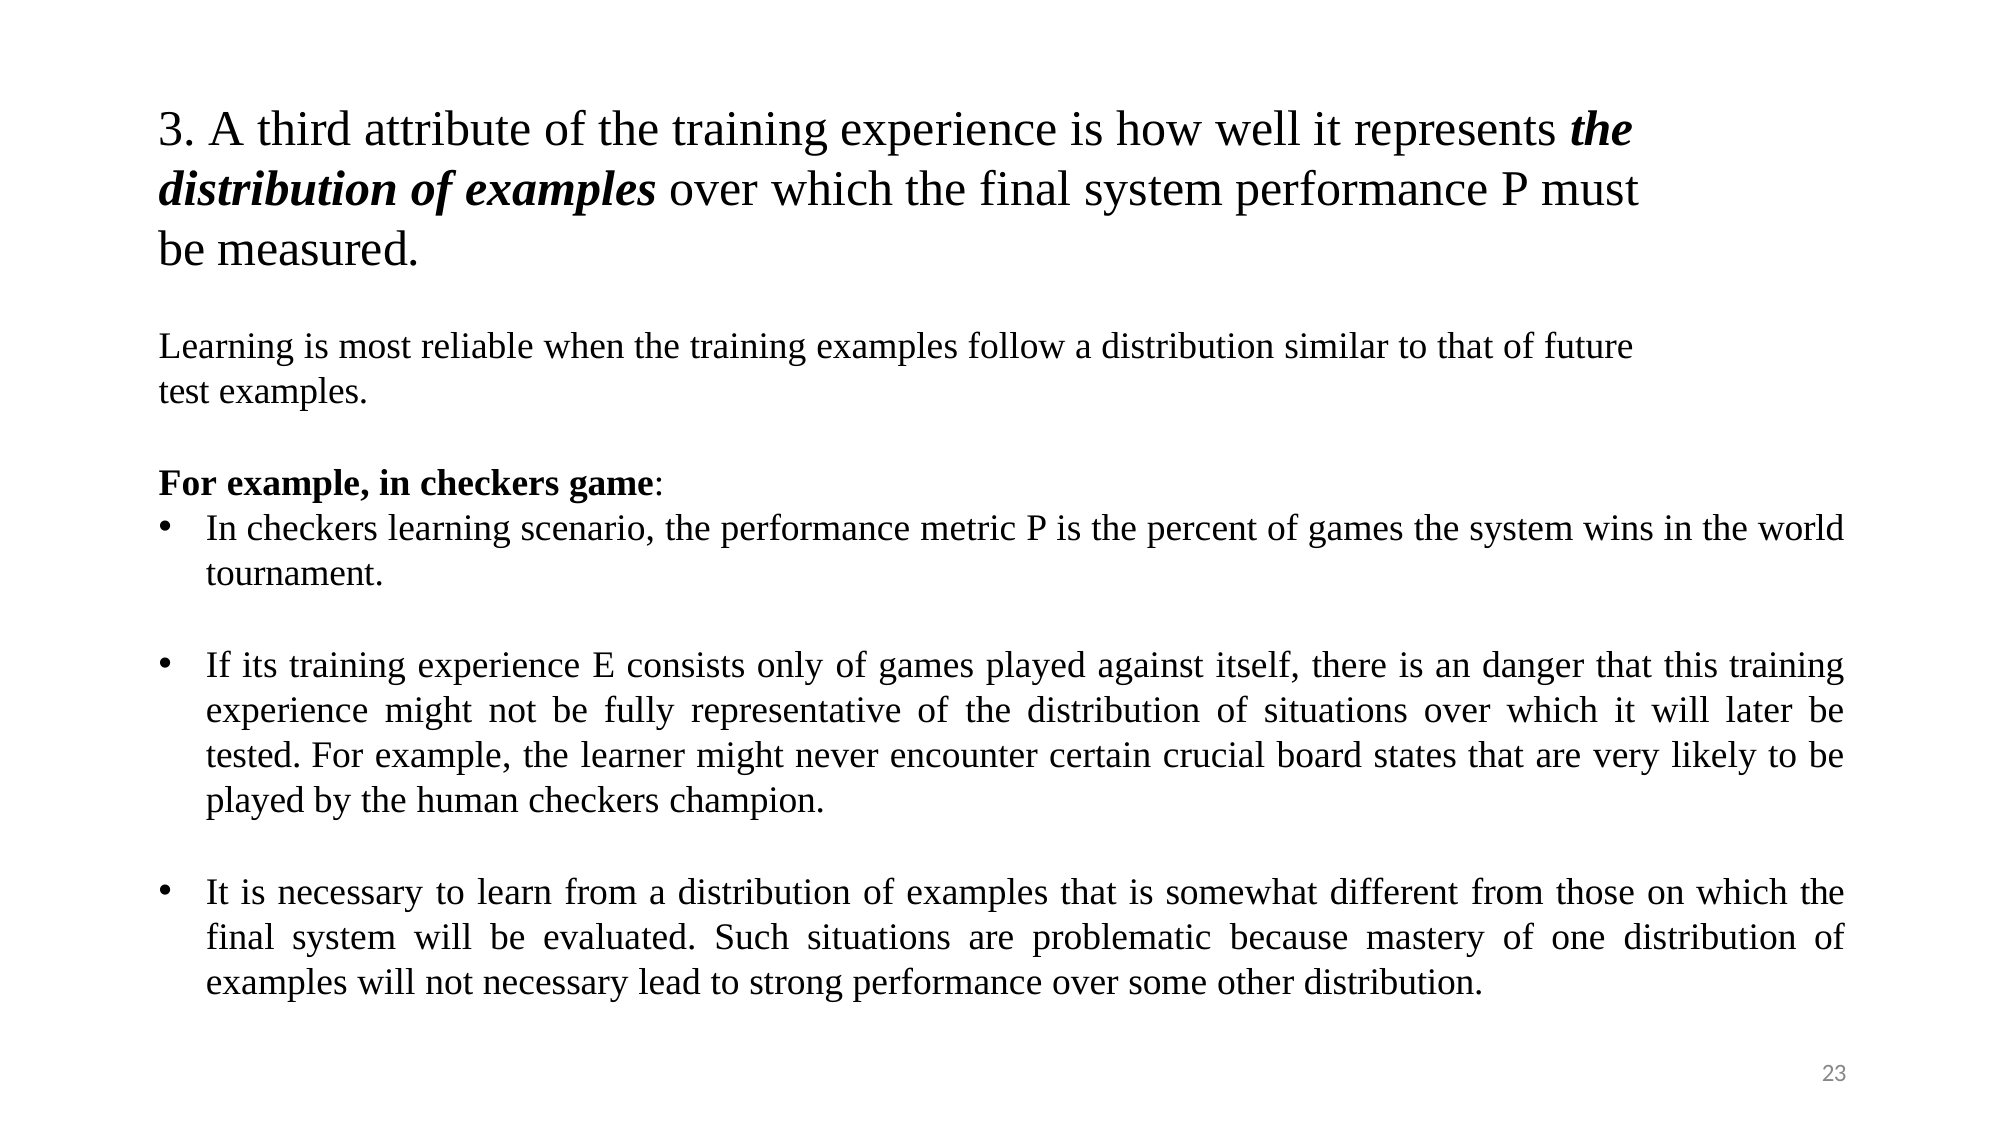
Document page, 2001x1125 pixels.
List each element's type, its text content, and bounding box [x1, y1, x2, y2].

title 3. A third attribute of the training experience is how well it represents the distribution of examples over which the final system performance P must be measured. [156, 93, 1695, 284]
text_box Learning is most reliable when the training examples follow a distribution similar to that of future test examples. For example, in checkers game: In checkers learning scenario, the performance metric P is the percent of games the system wins in the world tournament. If its training experience E consists only of games played against itself, there is an danger that this training experience might not be fully representative of the distribution of situations over which it will later be tested. For example, the learner might never encounter certain crucial board states that are very likely to be played by the human checkers champion. It is necessary to learn from a distribution of examples that is somewhat different from those on which the final system will be evaluated. Such situations are problematic because mastery of one distribution of examples will not necessary lead to strong performance over some other distribution. [156, 319, 1846, 1002]
slide_number 23 [1815, 1060, 1856, 1125]
